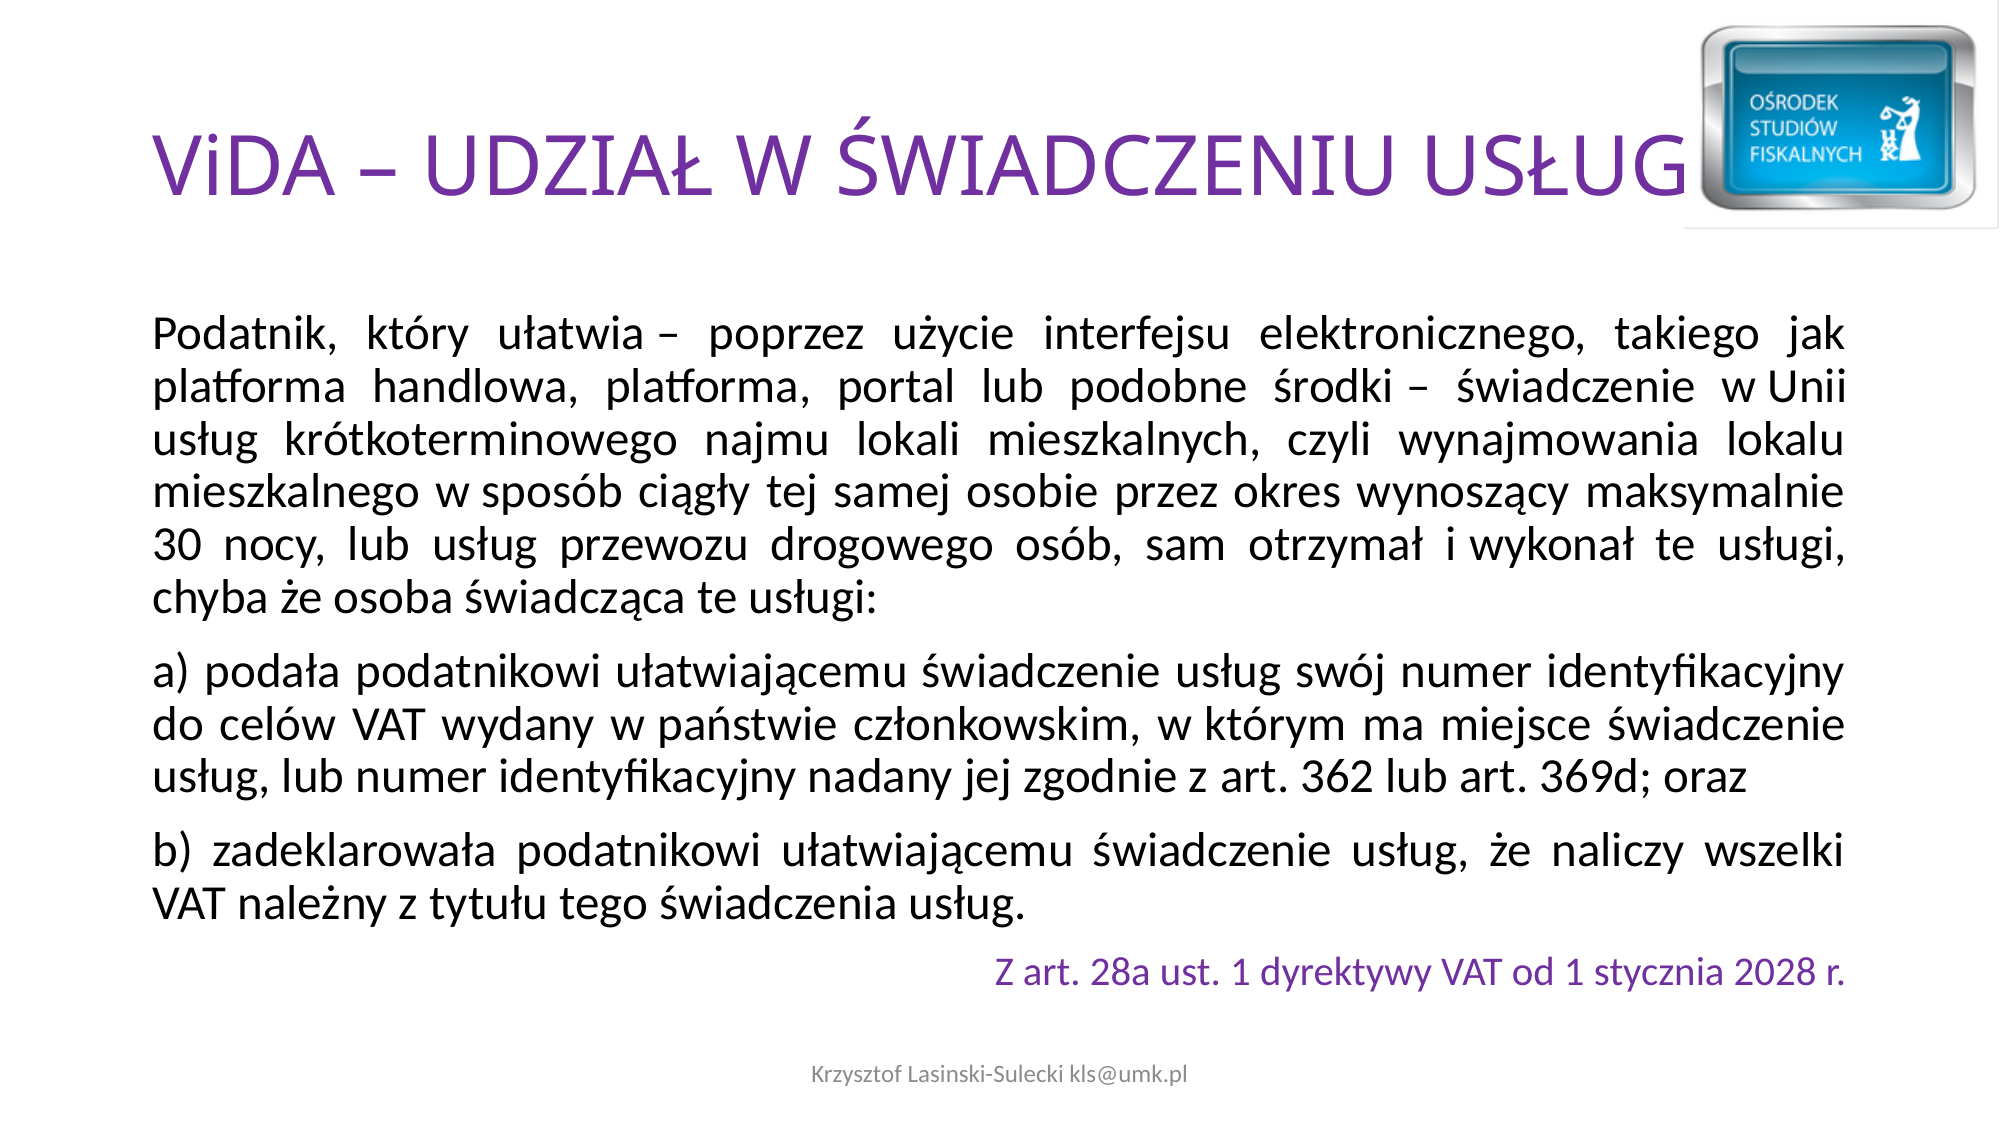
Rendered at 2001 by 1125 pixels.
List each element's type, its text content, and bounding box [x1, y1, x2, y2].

footer Krzysztof Lasinski-Sulecki kls@umk.pl [662, 1042, 1338, 1103]
picture [1684, 0, 2000, 230]
list Podatnik, który ułatwia – poprzez użycie interfejsu elektronicznego, takiego jak platforma handlowa, platforma, portal lub podobne środki – świadczenie w Unii usług krótkoterminowego najmu lokali mieszkalnych, czyli wynajmowania lokalu mieszkalnego w sposób ciągły tej samej osobie przez okres wynoszący maksymalnie 30 nocy, lub usług przewozu drogowego osób, sam otrzymał i wykonał te usługi, chyba że osoba świadcząca te usługi: a) podała podatnikowi ułatwiającemu świadczenie usług swój numer identyfikacyjny do celów VAT wydany w państwie członkowskim, w którym ma miejsce świadczenie usług, lub numer identyfikacyjny nadany jej zgodnie z art. 362 lub art. 369d; oraz b) zadeklarowała podatnikowi ułatwiającemu świadczenie usług, że naliczy wszelki VAT należny z tytułu tego świadczenia usług. Z art. 28a ust. 1 dyrektywy VAT od 1 stycznia 2028 r. [137, 299, 1863, 1014]
title ViDA – UDZIAŁ W ŚWIADCZENIU USŁUG [137, 59, 1863, 278]
